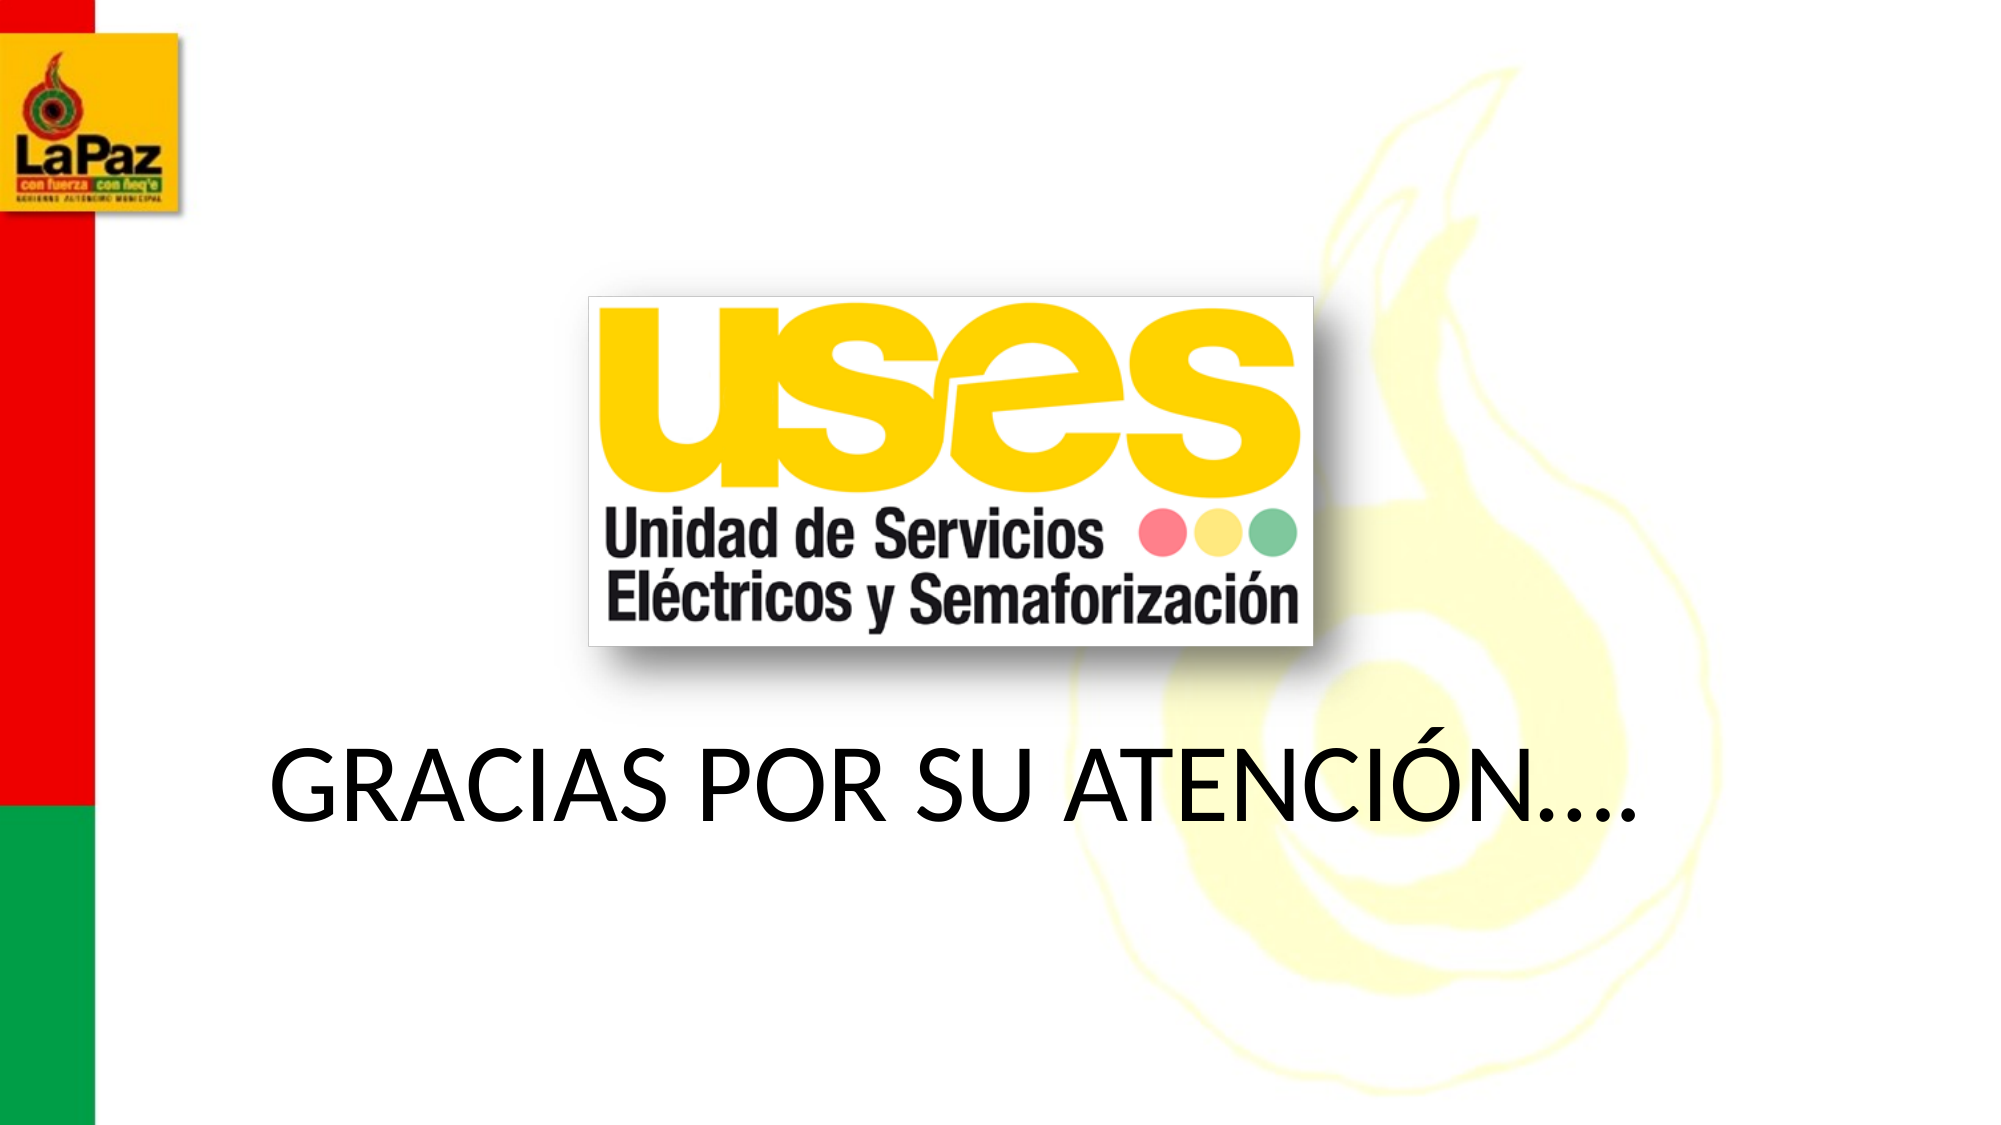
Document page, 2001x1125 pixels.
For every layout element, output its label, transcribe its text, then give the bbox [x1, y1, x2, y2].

picture [0, 0, 2001, 1125]
list GRACIAS POR SU ATENCIÓN…. [94, 716, 1820, 836]
